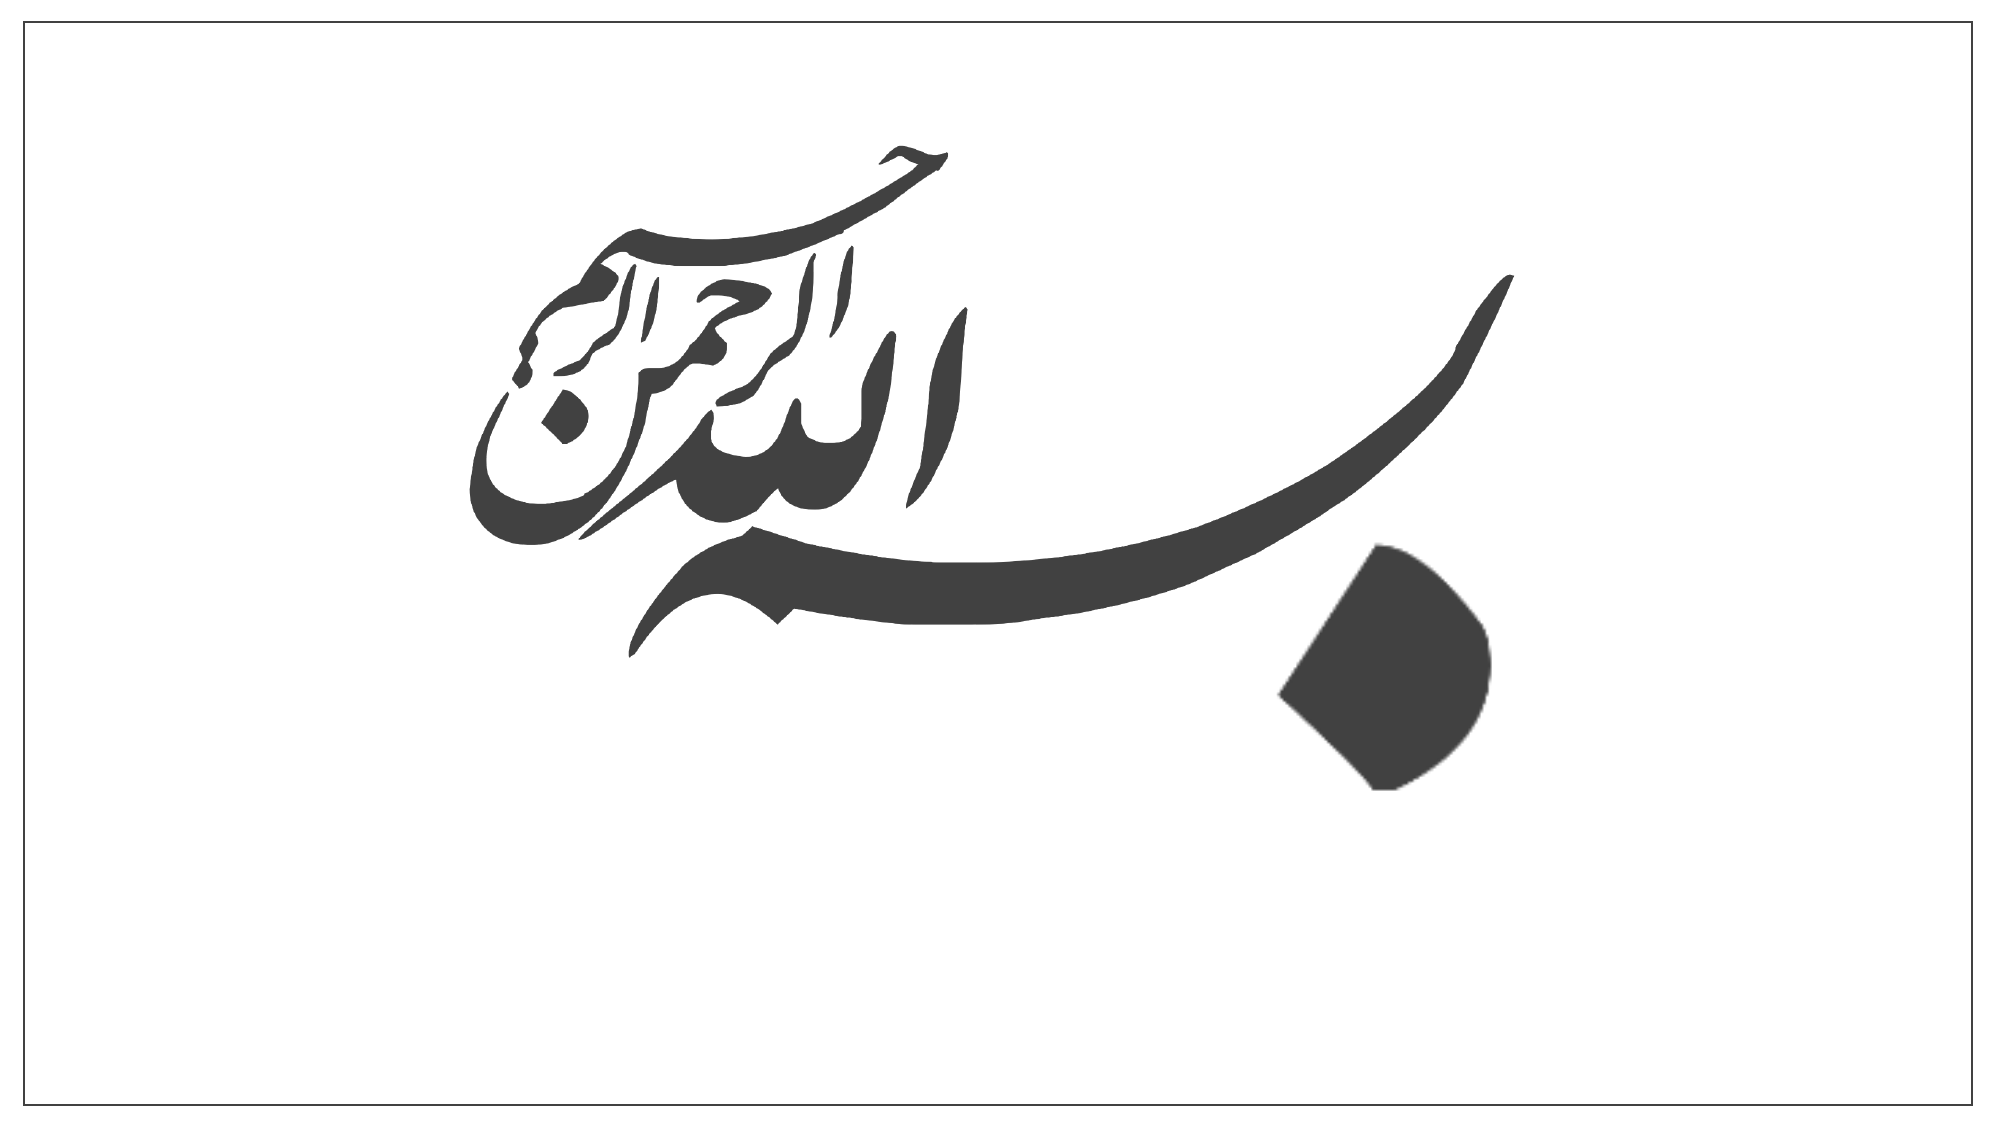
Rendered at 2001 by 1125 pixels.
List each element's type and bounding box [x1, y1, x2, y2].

text_box [452, 128, 1585, 881]
text_box [23, 21, 1973, 1106]
